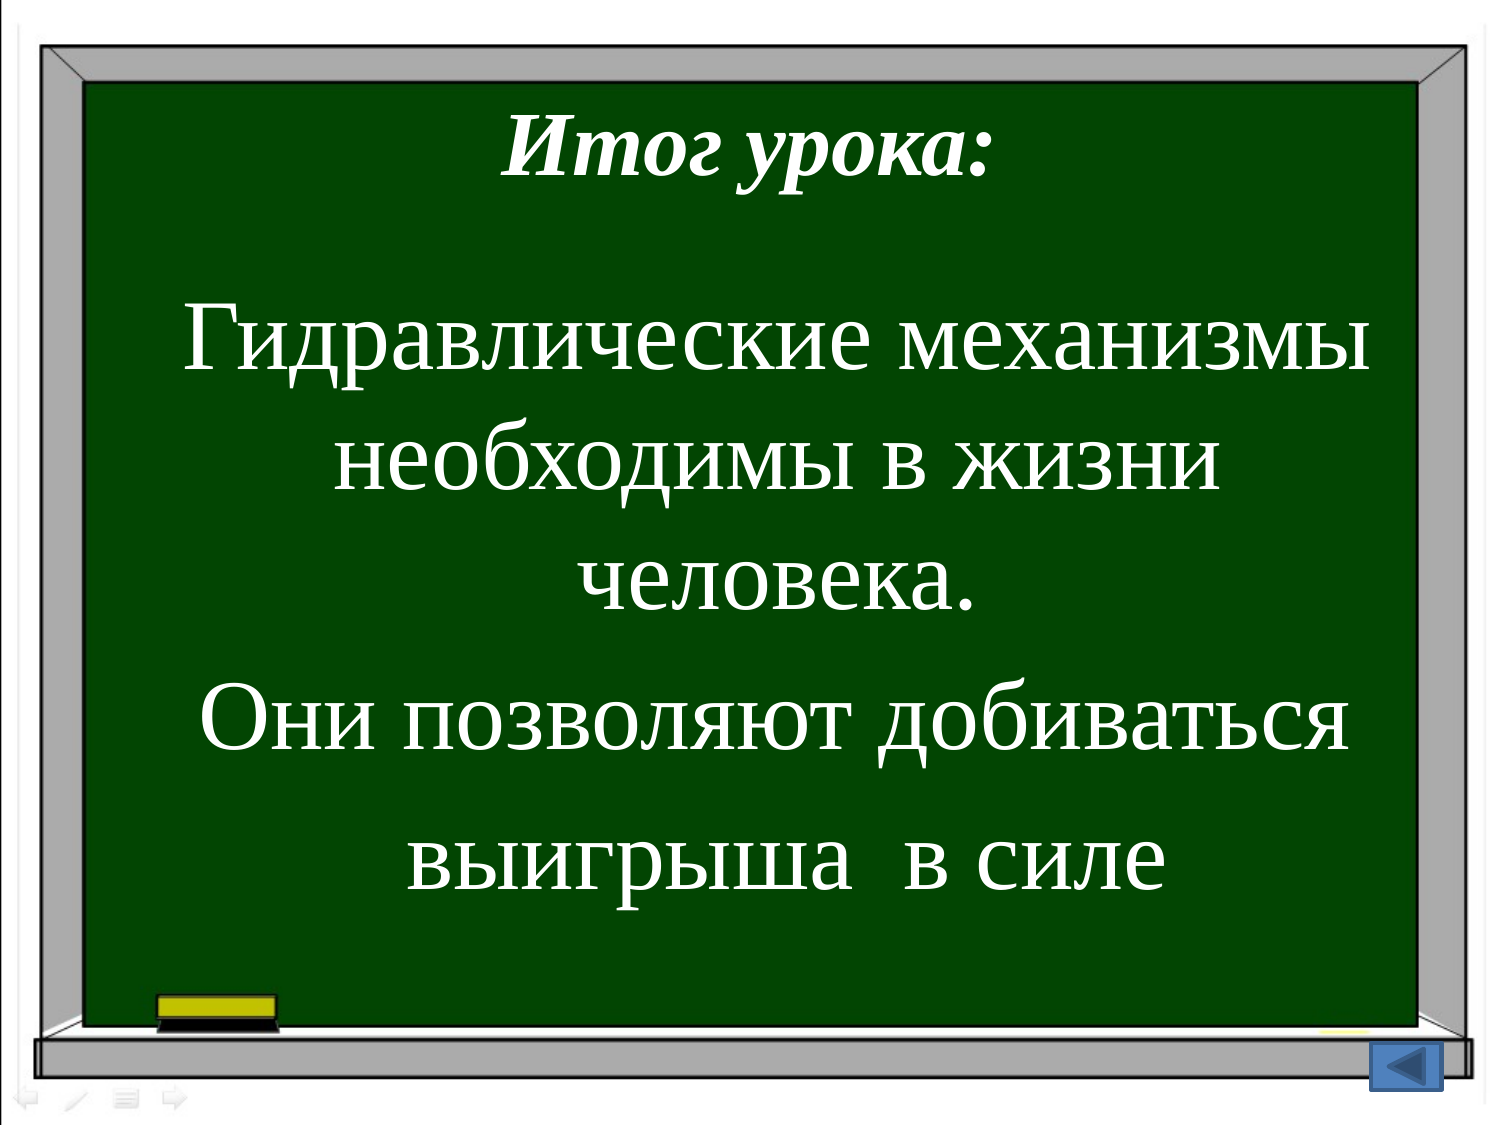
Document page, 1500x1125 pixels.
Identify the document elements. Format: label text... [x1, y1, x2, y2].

text_box [1369, 1041, 1444, 1092]
picture [0, 0, 1500, 1125]
list Гидравлические механизмы необходимы в жизни человека. Они позволяют добиваться выигрыша в силе [75, 262, 1425, 1005]
title Итог урока: [75, 45, 1425, 233]
slide_number 19 [1074, 1042, 1425, 1103]
